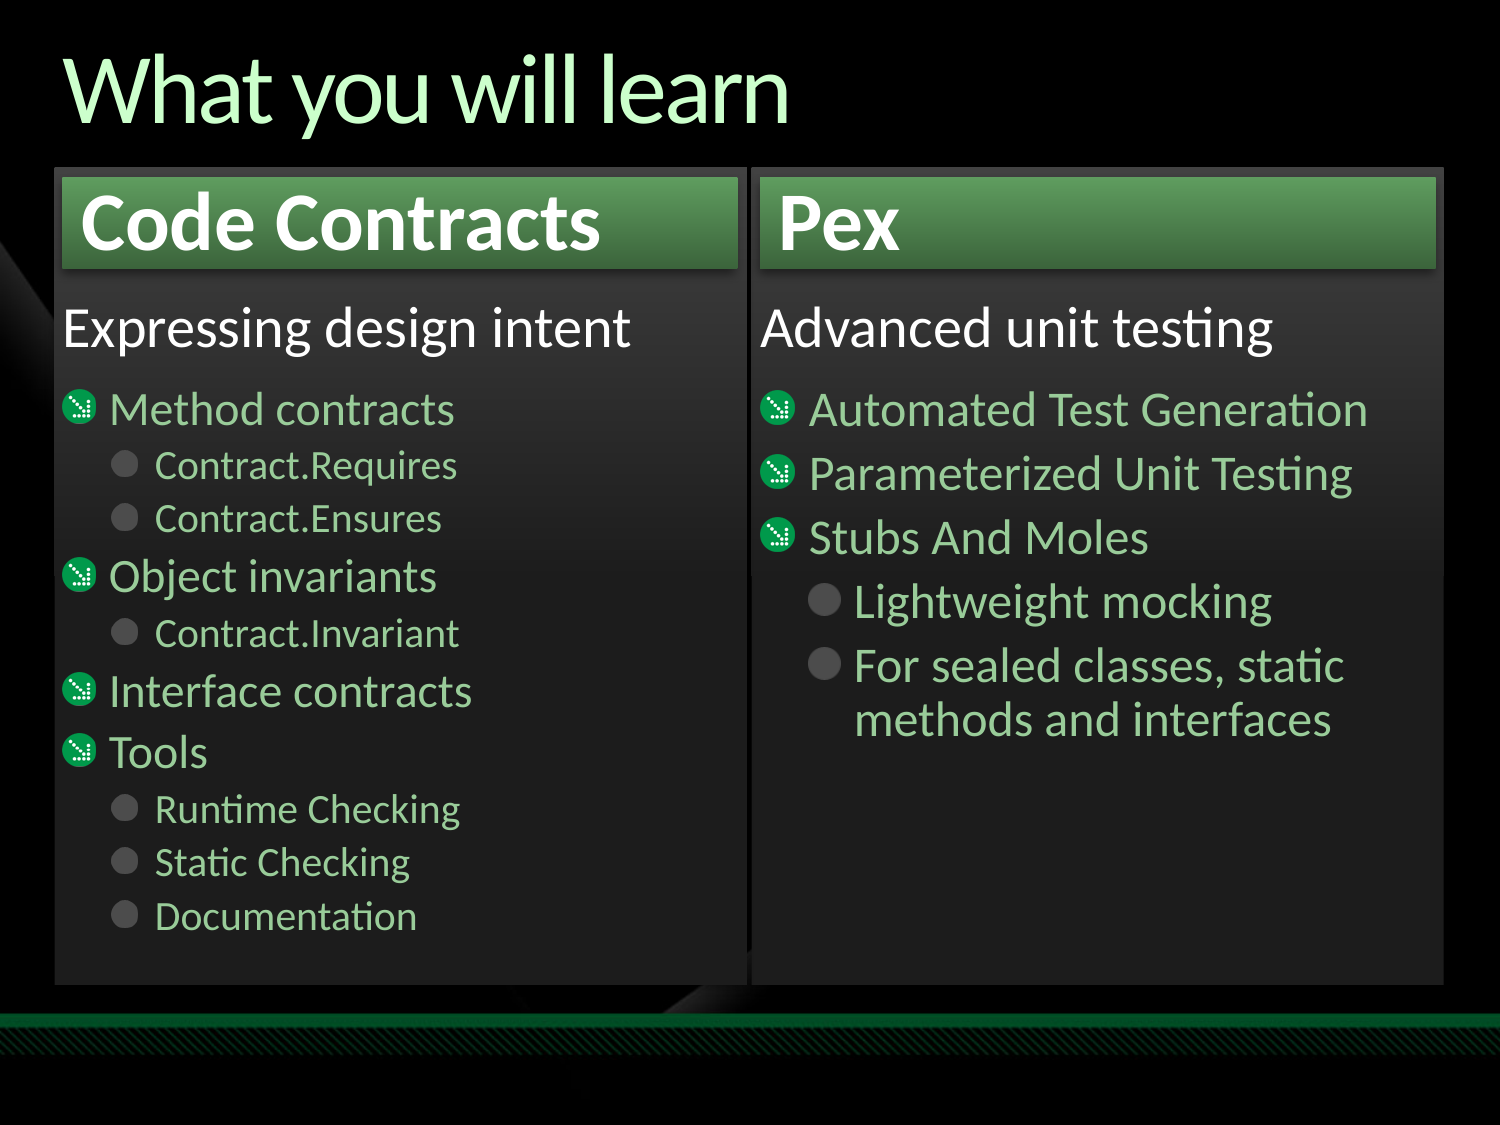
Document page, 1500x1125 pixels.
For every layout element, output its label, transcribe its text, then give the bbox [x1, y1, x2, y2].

list Code Contracts [62, 177, 738, 269]
text_box [753, 273, 1444, 985]
text_box [54, 167, 747, 985]
title What you will learn [62, 37, 1438, 147]
picture [0, 0, 1500, 1125]
list Method contracts Contract.Requires Contract.Ensures Object invariants Contract.Invariant Interface contracts Tools Runtime Checking Static Checking Documentation [62, 383, 738, 961]
list Automated Test Generation Parameterized Unit Testing Stubs And Moles Lightweight mocking For sealed classes, static methods and interfaces [760, 383, 1436, 968]
text_box Expressing design intent [62, 289, 728, 360]
text_box Advanced unit testing [760, 289, 1425, 360]
text_box [751, 167, 1444, 185]
list Pex [760, 177, 1436, 269]
